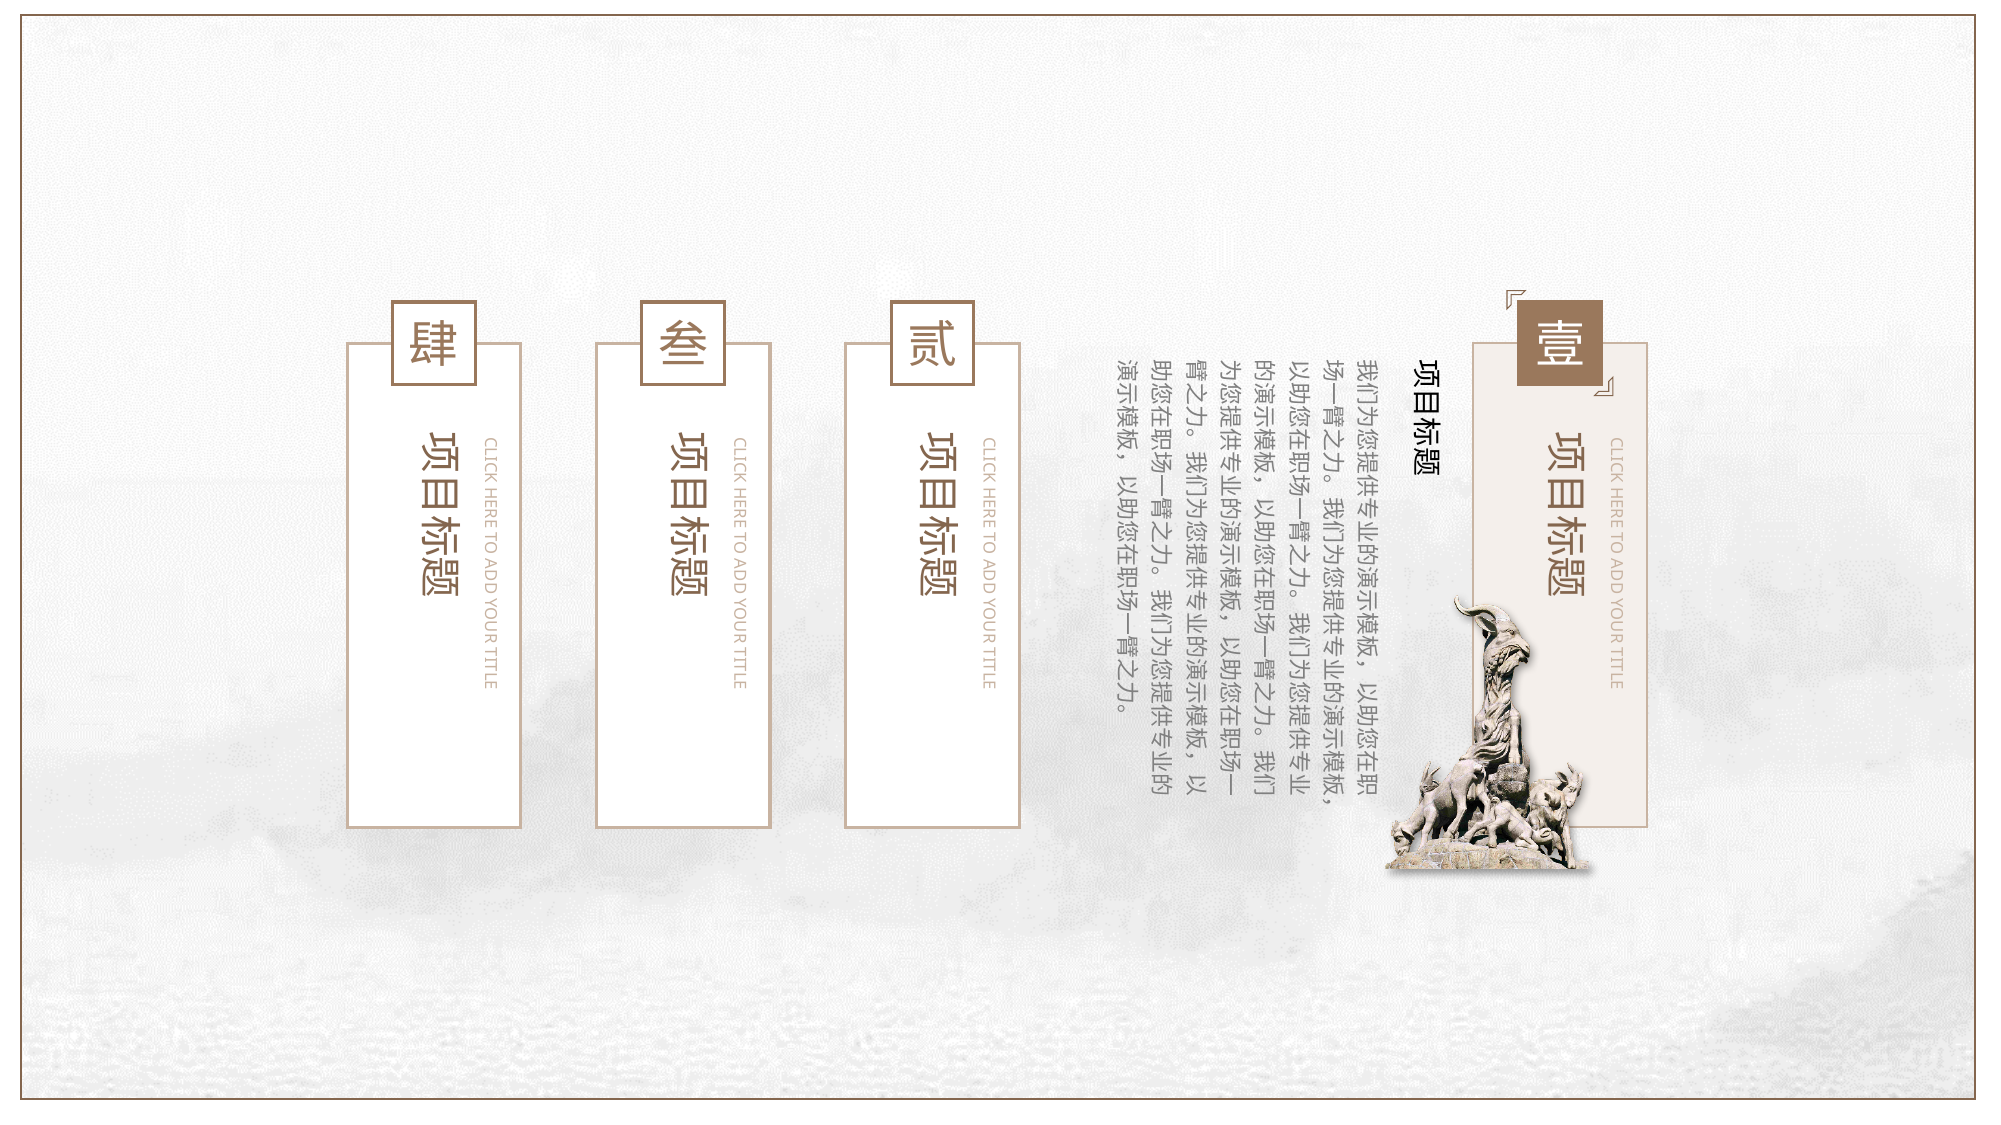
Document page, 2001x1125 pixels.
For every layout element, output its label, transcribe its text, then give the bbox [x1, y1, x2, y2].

picture [22, 16, 1974, 1098]
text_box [347, 301, 521, 828]
text_box 我们为您提供专业的演示模板，以助您在职场一臂之力。我们为您提供专业的演示模板，以助您在职场一臂之力。我们为您提供专业的演示模板，以助您在职场一臂之力。我们为您提供专业的演示模板，以助您在职场一臂之力。我们为您提供专业的演示模板，以助您在职场一臂之力。我们为您提供专业的演示模板，以助您在职场一臂之力。 [1088, 344, 1397, 816]
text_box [845, 301, 1020, 828]
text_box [1473, 290, 1647, 828]
text_box 项目标题 [1397, 344, 1454, 478]
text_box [596, 301, 770, 828]
